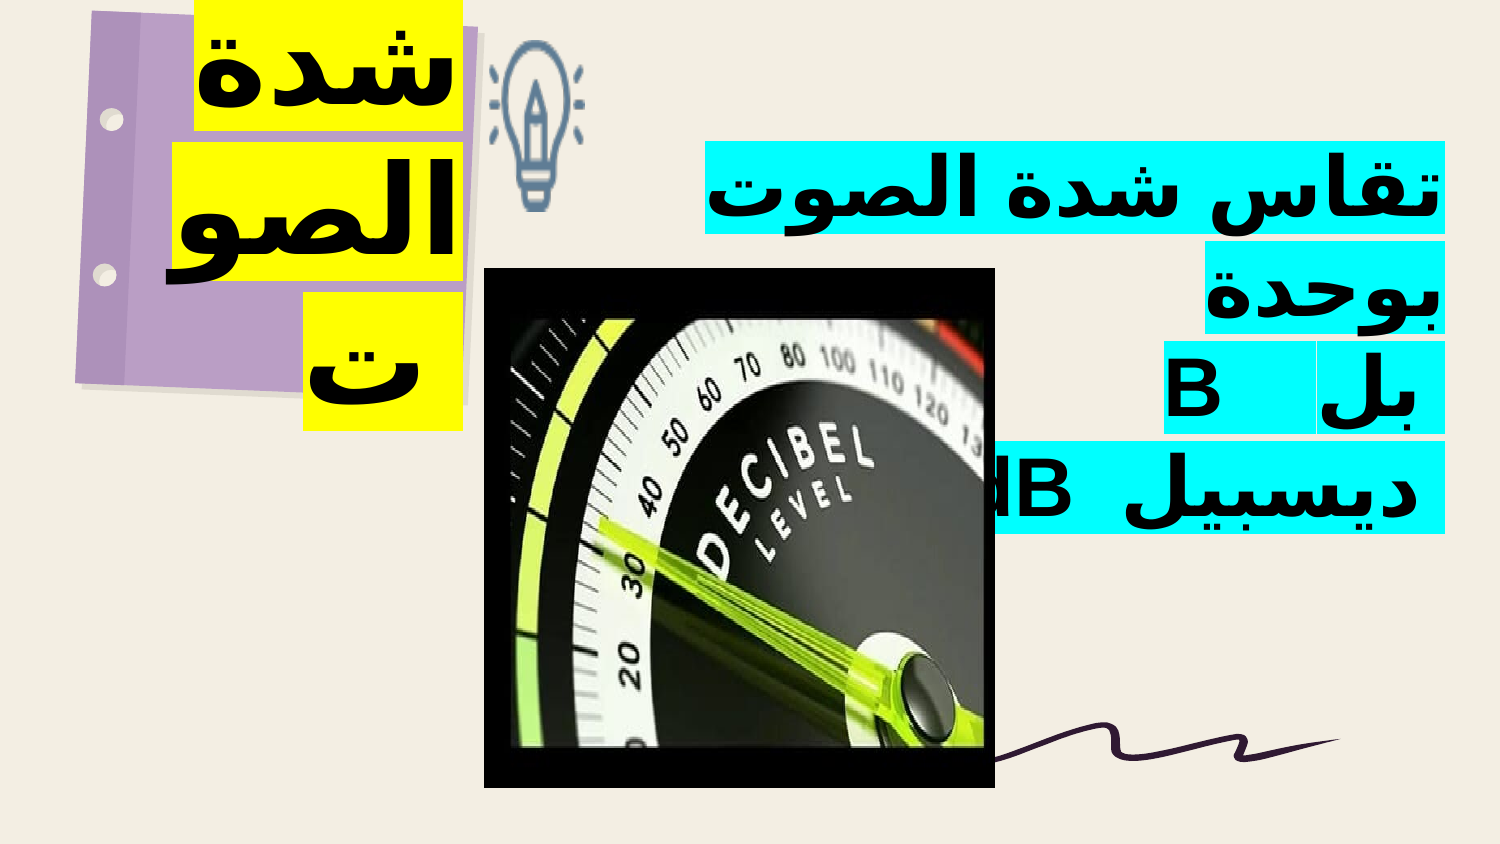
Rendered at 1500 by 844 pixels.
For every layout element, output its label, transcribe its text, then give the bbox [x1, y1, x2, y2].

picture [484, 267, 995, 788]
text_box تقاس شدة الصوت بوحدة B بل dB ديسبيل [589, 125, 1461, 541]
text_box [998, 722, 1341, 763]
picture [489, 39, 585, 213]
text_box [74, 10, 485, 406]
